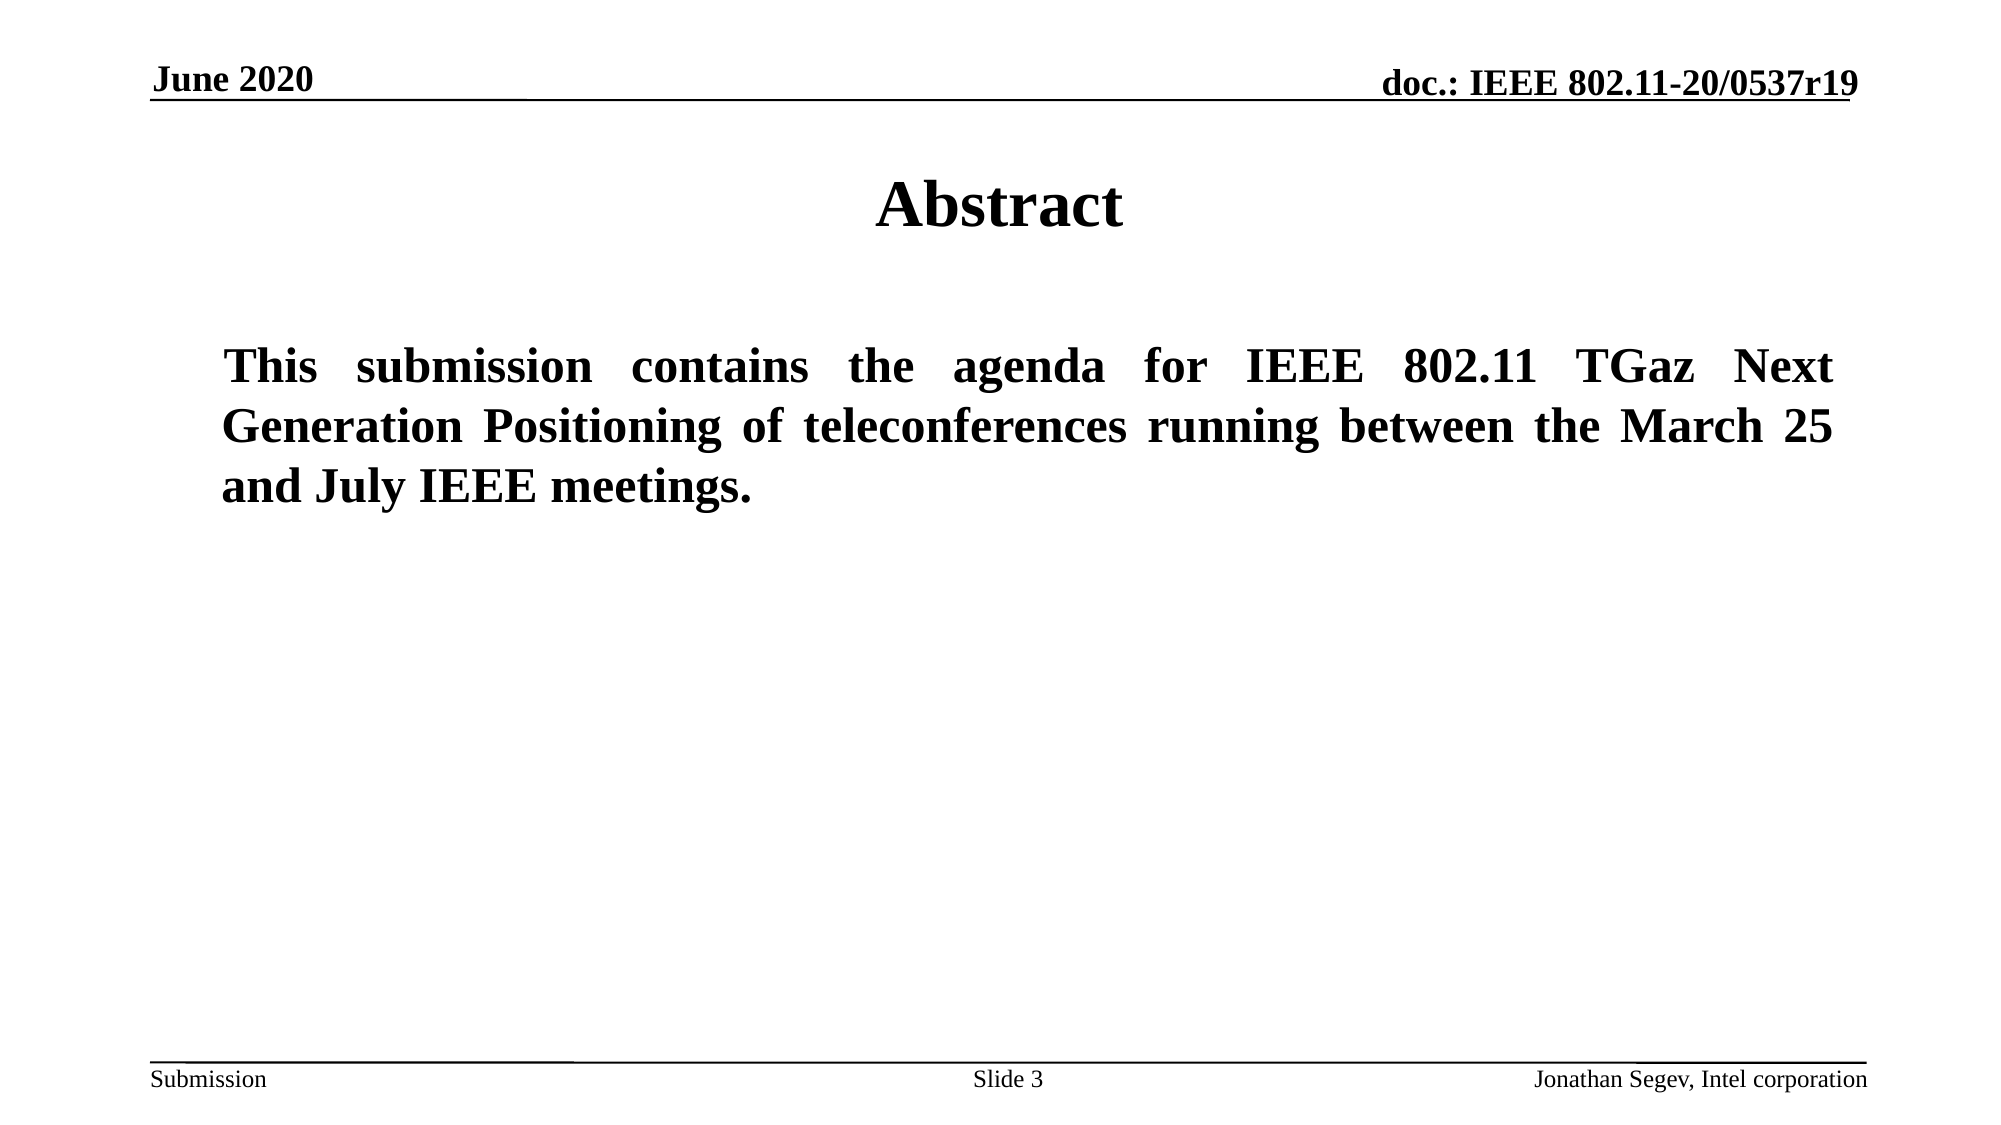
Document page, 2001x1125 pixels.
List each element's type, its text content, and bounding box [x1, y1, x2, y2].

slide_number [152, 54, 563, 100]
title Abstract [149, 112, 1850, 288]
footer Jonathan Segev, Intel corporation [1171, 1061, 1869, 1093]
list This submission contains the agenda for IEEE 802.11 TGaz Next Generation Positioning of teleconferences running between the March 25 and July IEEE meetings. [149, 324, 1850, 1000]
slide_number Slide 3 [950, 1061, 1067, 1123]
